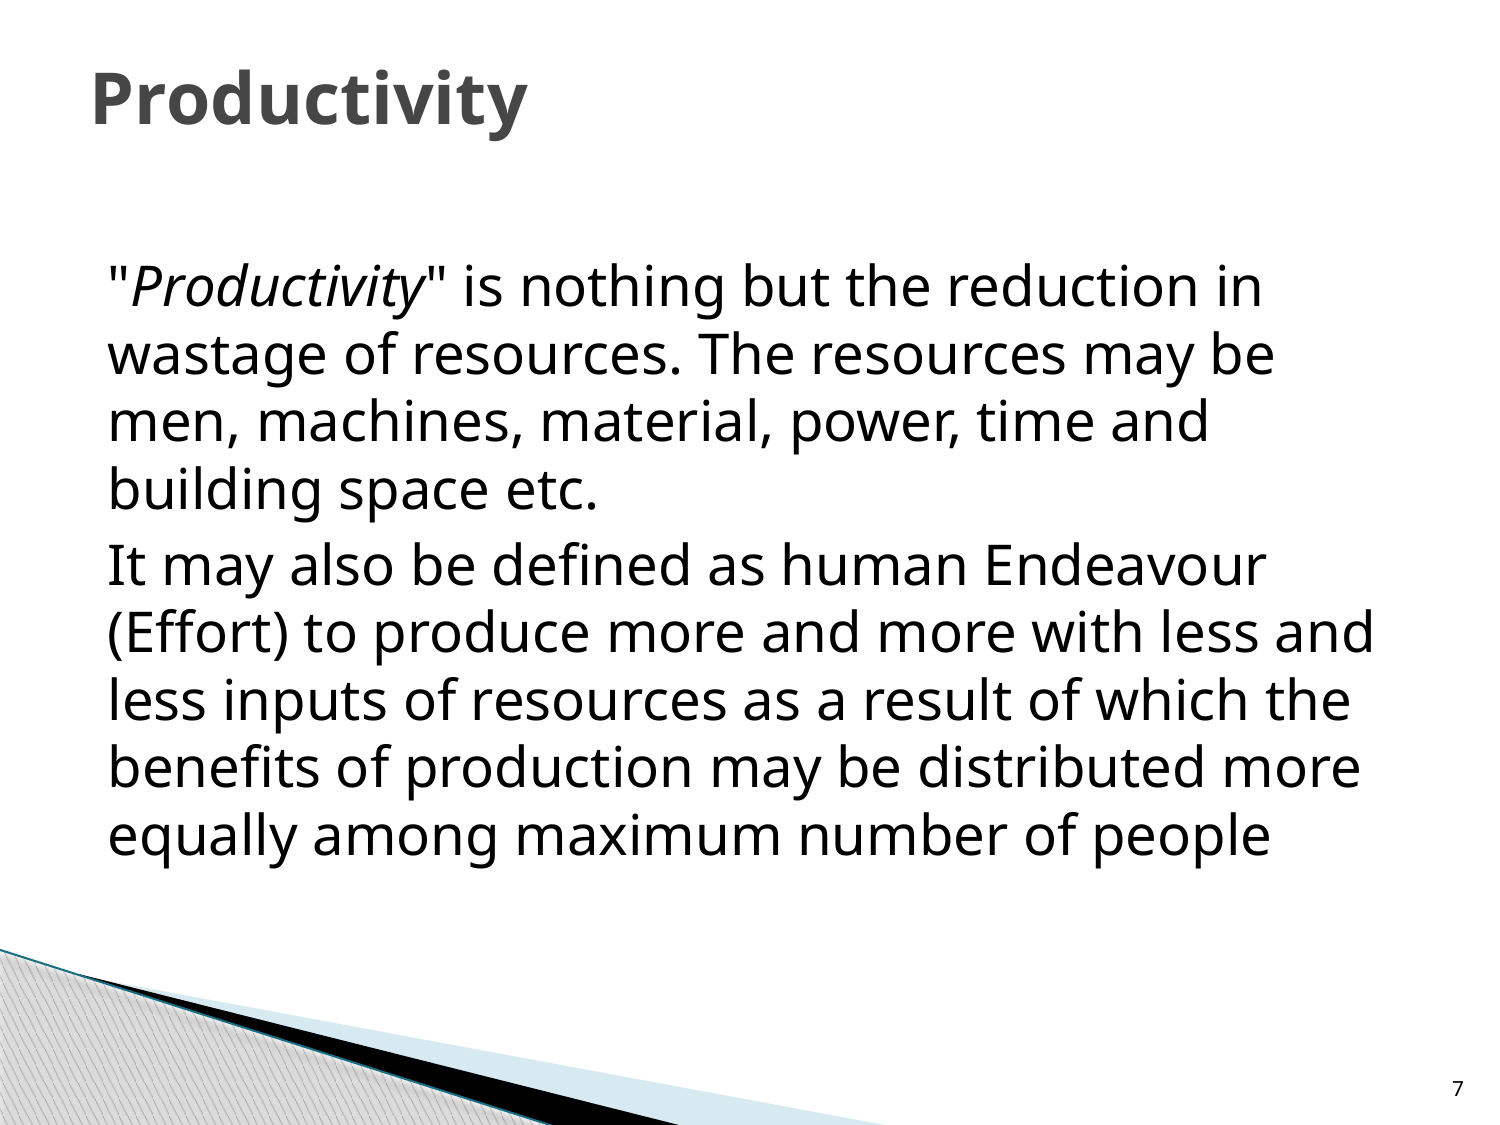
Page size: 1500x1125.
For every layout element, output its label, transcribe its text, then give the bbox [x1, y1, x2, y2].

title Productivity [75, 45, 1425, 233]
list "Productivity" is nothing but the reduction in wastage of resources. The resources may be men, machines, material, power, time and building space etc. It may also be defined as human Endeavour (Effort) to produce more and more with less and less inputs of resources as a result of which the benefits of production may be distributed more equally among maximum number of people [75, 243, 1425, 986]
slide_number 7 [1418, 1051, 1479, 1112]
